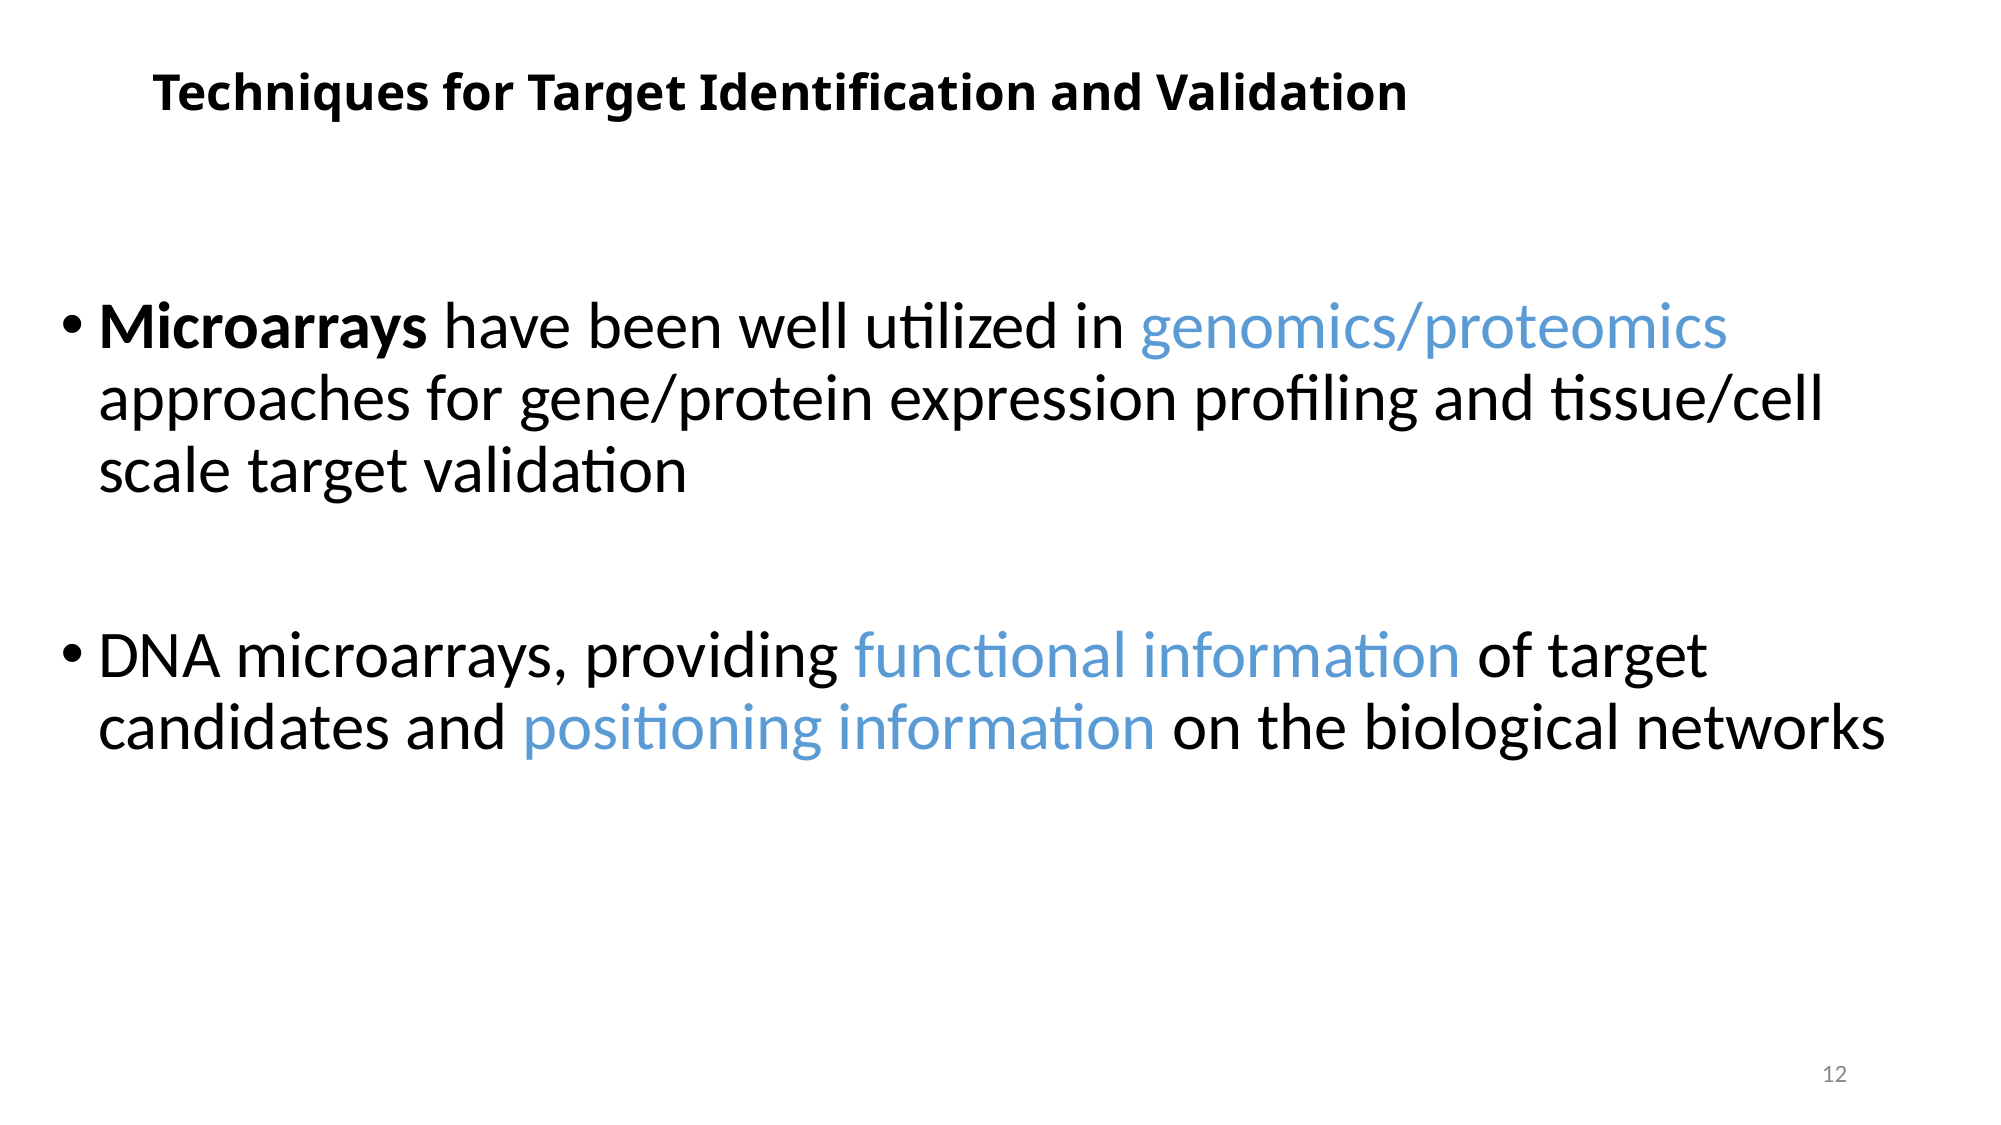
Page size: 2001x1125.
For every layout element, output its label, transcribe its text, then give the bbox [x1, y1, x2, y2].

slide_number 12 [1412, 1042, 1863, 1103]
list Microarrays have been well utilized in genomics/proteomics approaches for gene/protein expression profiling and tissue/cell scale target validation DNA microarrays, providing functional information of target candidates and positioning information on the biological networks [45, 283, 1982, 1052]
title Techniques for Target Identification and Validation [137, 59, 1863, 188]
